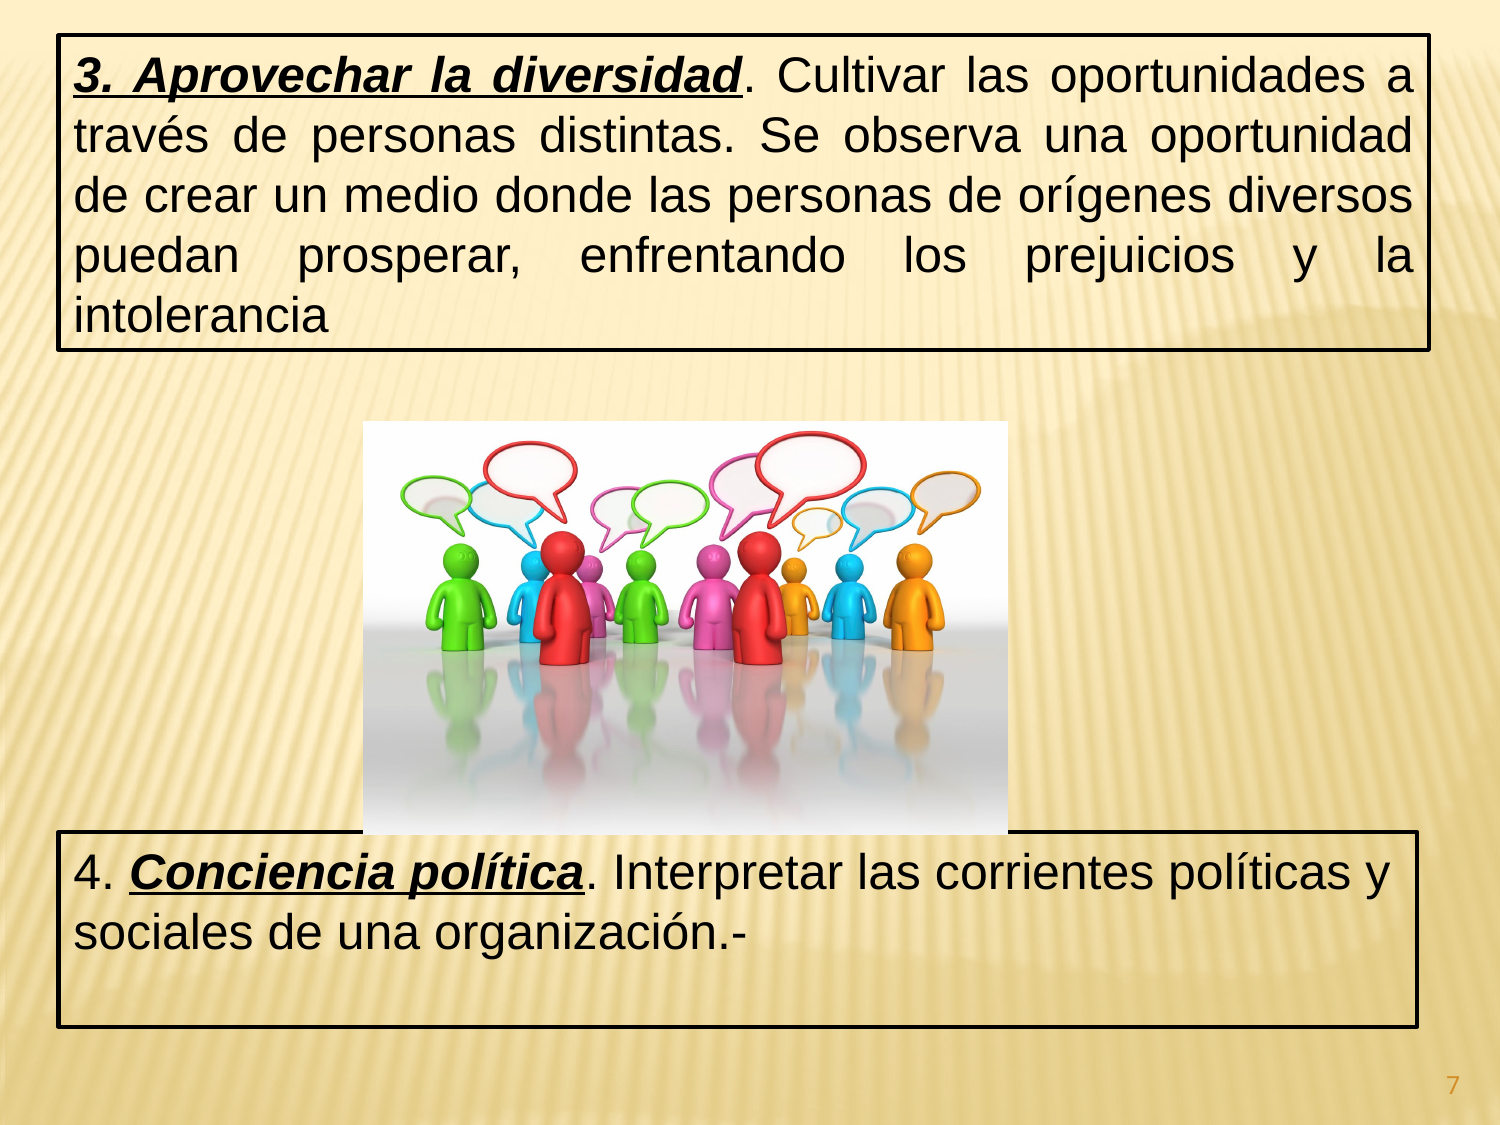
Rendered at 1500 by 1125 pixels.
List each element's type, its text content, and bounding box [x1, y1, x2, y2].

slide_number 7 [1350, 1062, 1475, 1103]
text_box 3. Aprovechar la diversidad. Cultivar las oportunidades a través de personas distintas. Se observa una oportunidad de crear un medio donde las personas de orígenes diversos puedan prosperar, enfrentando los prejuicios y la intolerancia [56, 33, 1431, 352]
picture [362, 421, 1009, 836]
text_box 4. Conciencia política. Interpretar las corrientes políticas y sociales de una organización.- [56, 830, 1419, 1029]
